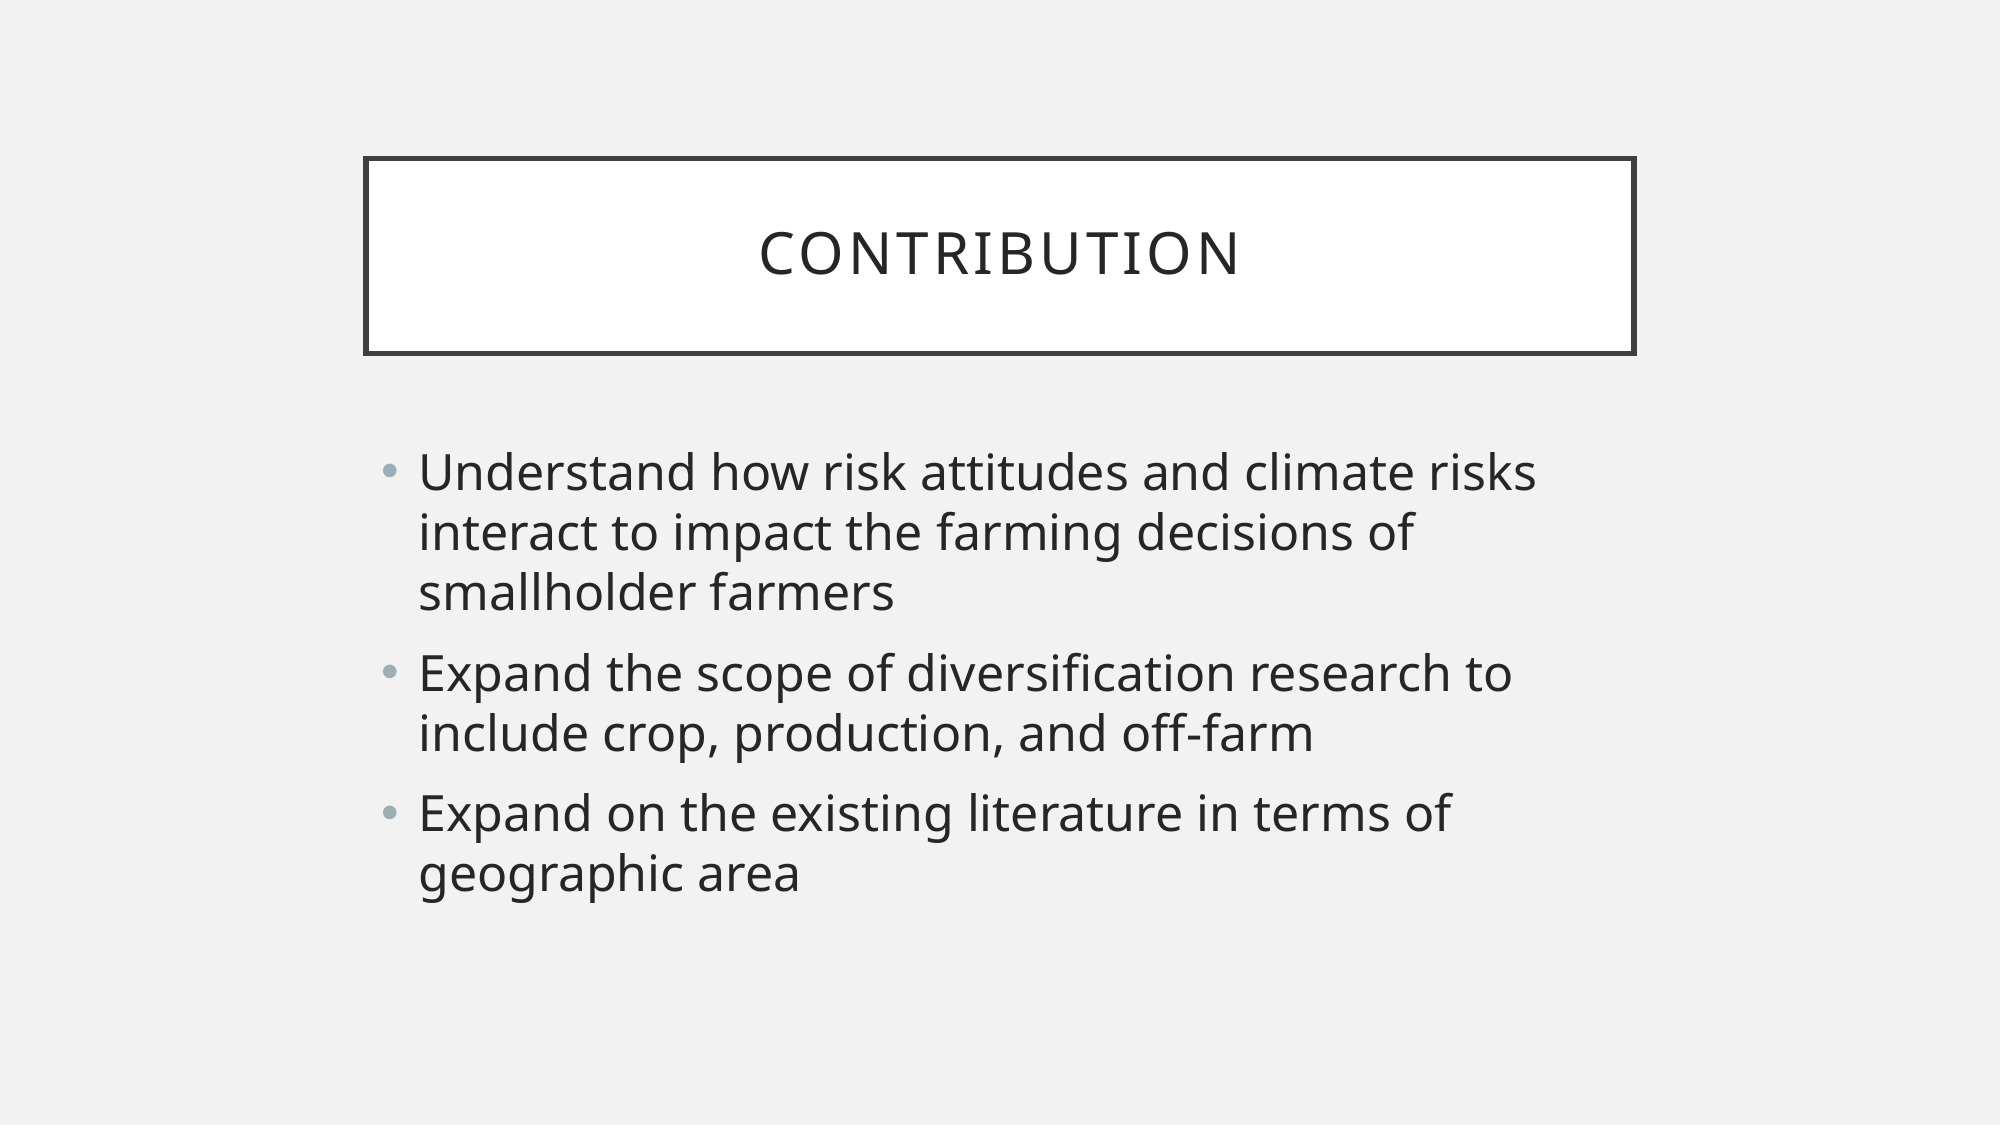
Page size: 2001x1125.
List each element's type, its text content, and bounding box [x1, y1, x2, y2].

title Contribution [363, 156, 1637, 356]
list Understand how risk attitudes and climate risks interact to impact the farming decisions of smallholder farmers Expand the scope of diversification research to include crop, production, and off-farm Expand on the existing literature in terms of geographic area [366, 432, 1634, 942]
